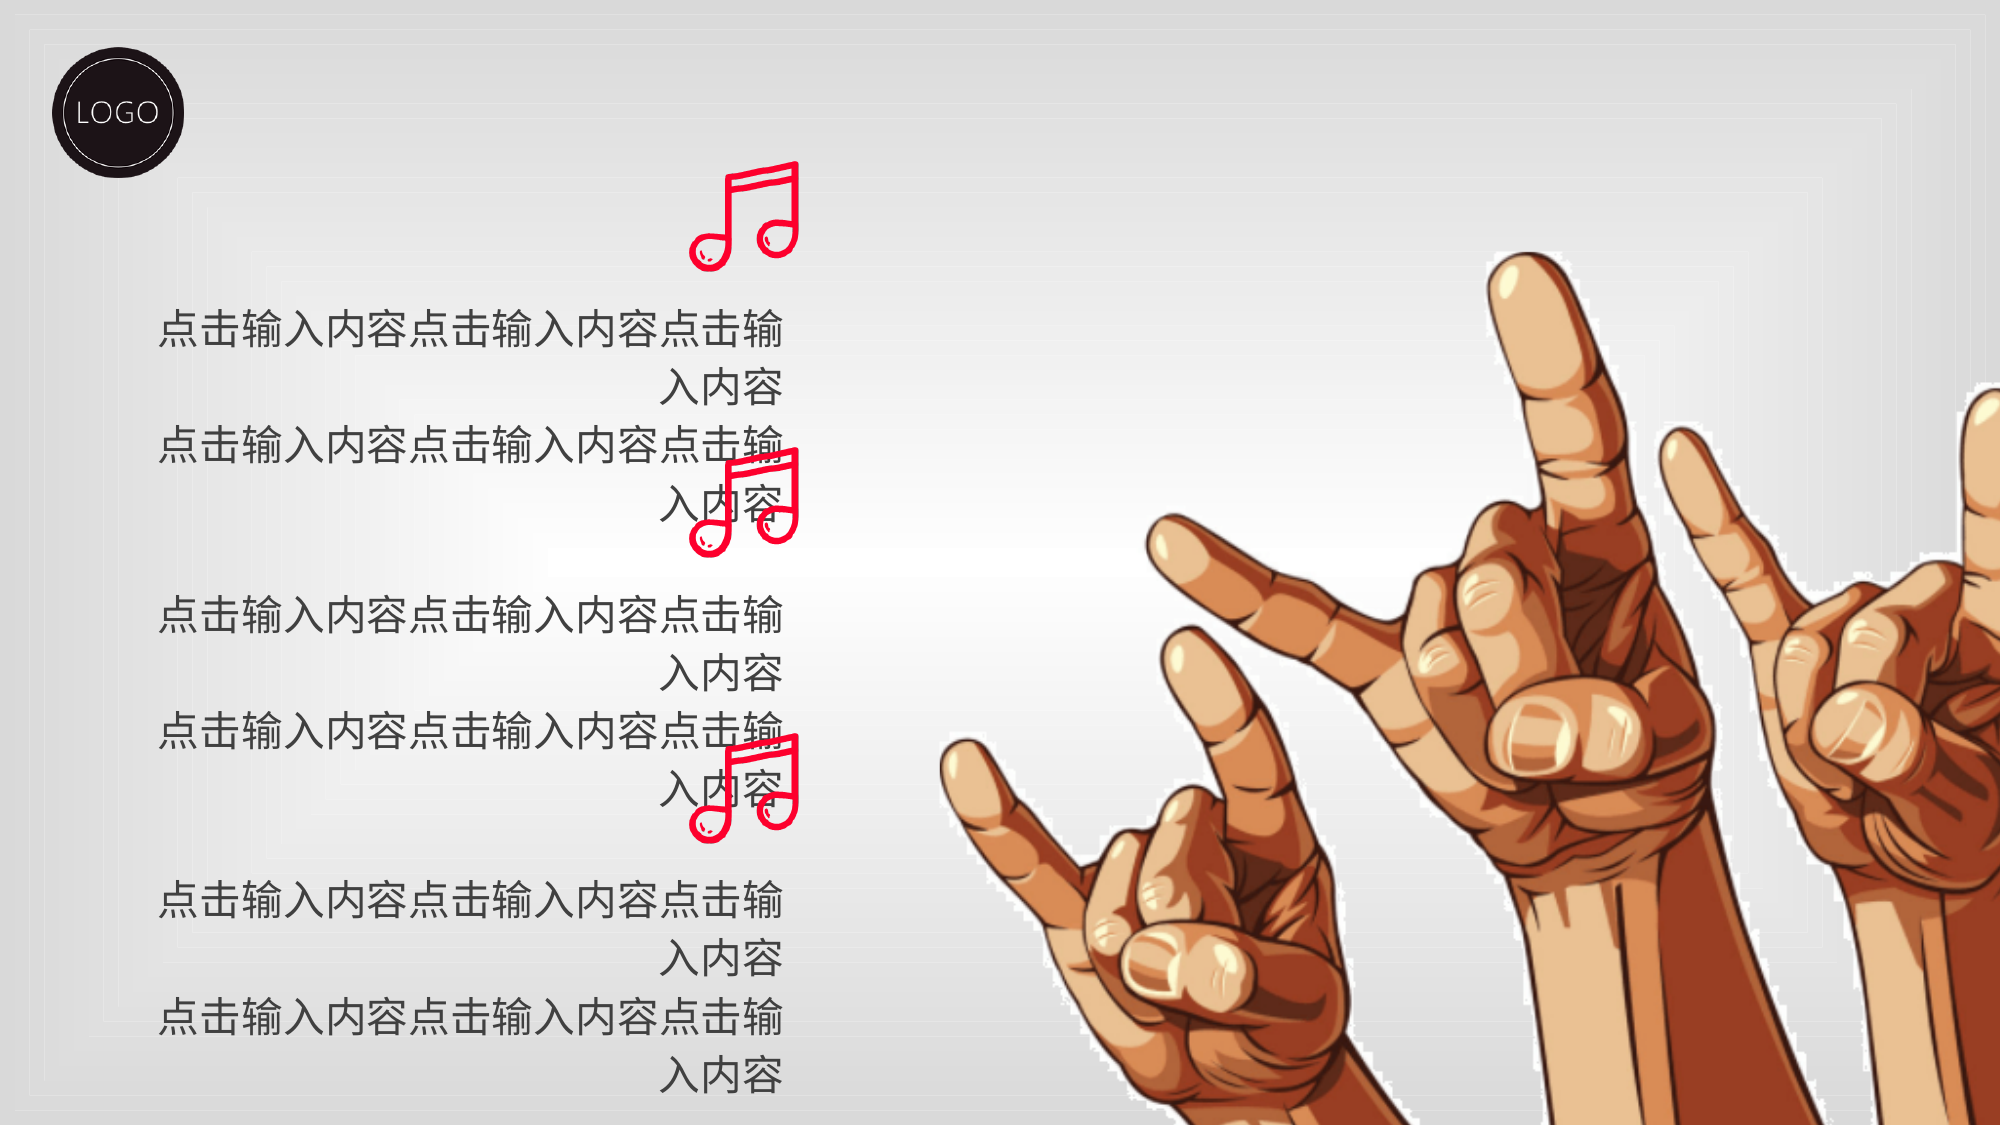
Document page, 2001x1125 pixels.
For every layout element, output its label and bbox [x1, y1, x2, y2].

picture [52, 46, 184, 178]
picture [819, 219, 2000, 1125]
text_box [139, 447, 799, 706]
text_box [139, 161, 799, 420]
text_box [139, 733, 799, 992]
